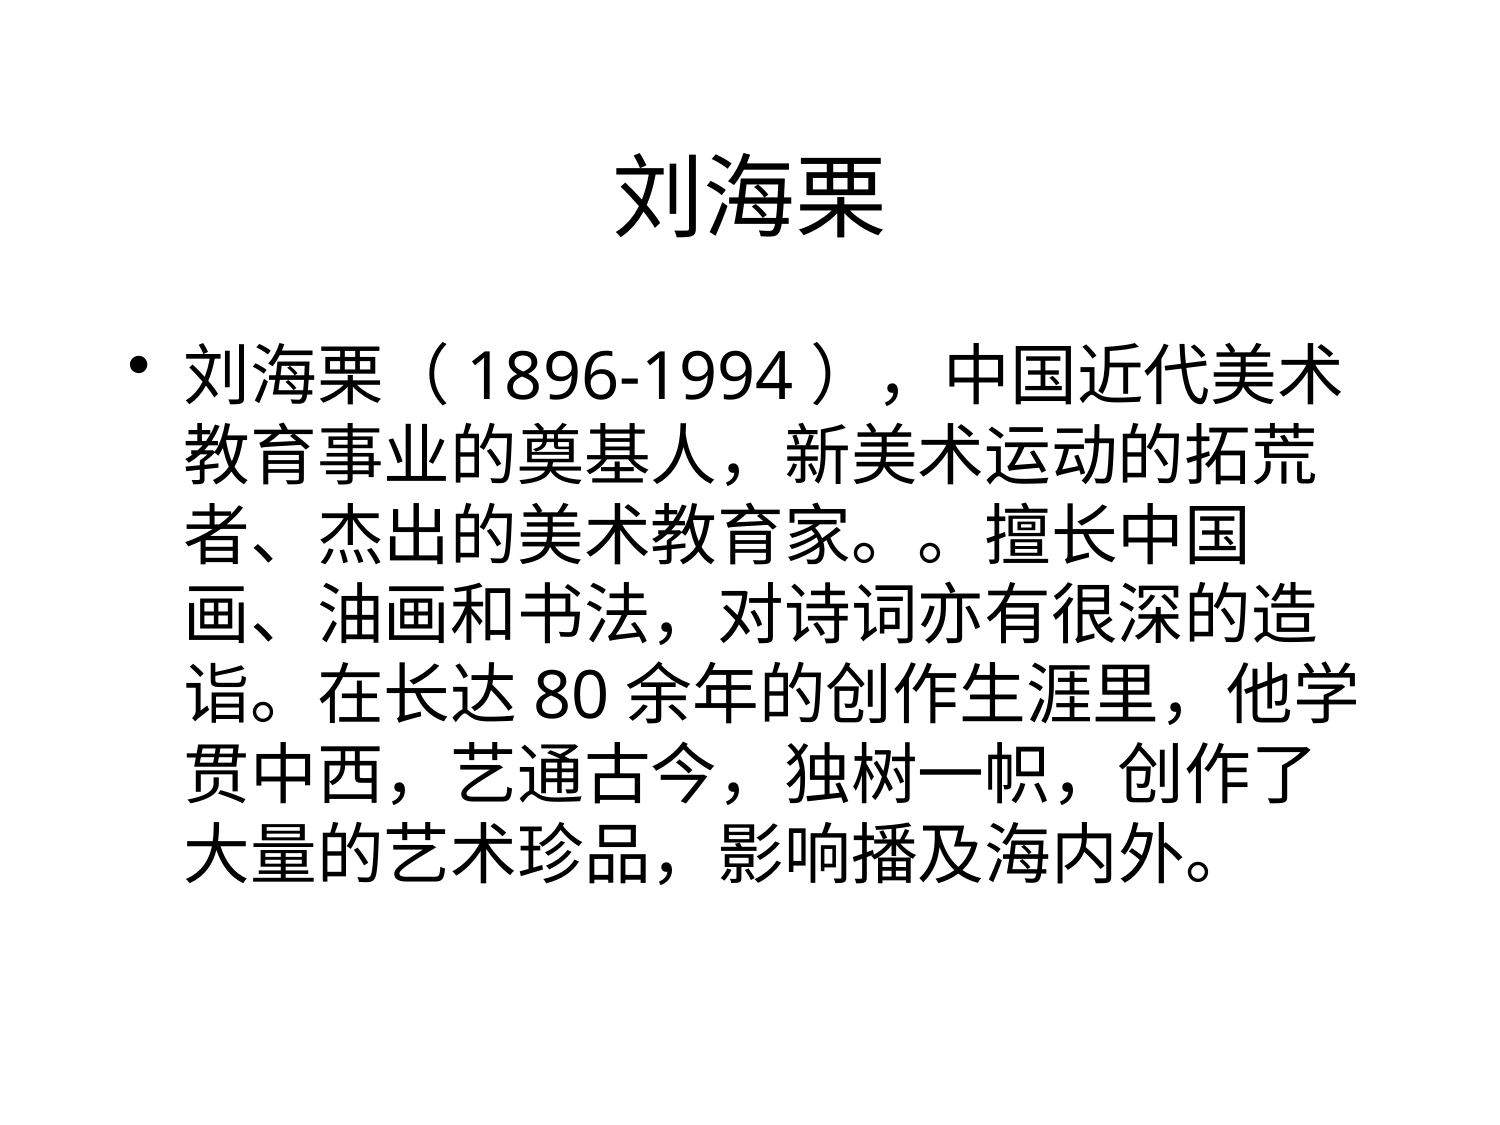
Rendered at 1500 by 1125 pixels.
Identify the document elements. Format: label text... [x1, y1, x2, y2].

list 刘海栗（1896-1994），中国近代美术教育事业的奠基人，新美术运动的拓荒者、杰出的美术教育家。。擅长中国画、油画和书法，对诗词亦有很深的造诣。在长达80余年的创作生涯里，他学贯中西，艺通古今，独树一帜，创作了大量的艺术珍品，影响播及海内外。 [112, 324, 1388, 1000]
title 刘海栗 [112, 99, 1388, 288]
